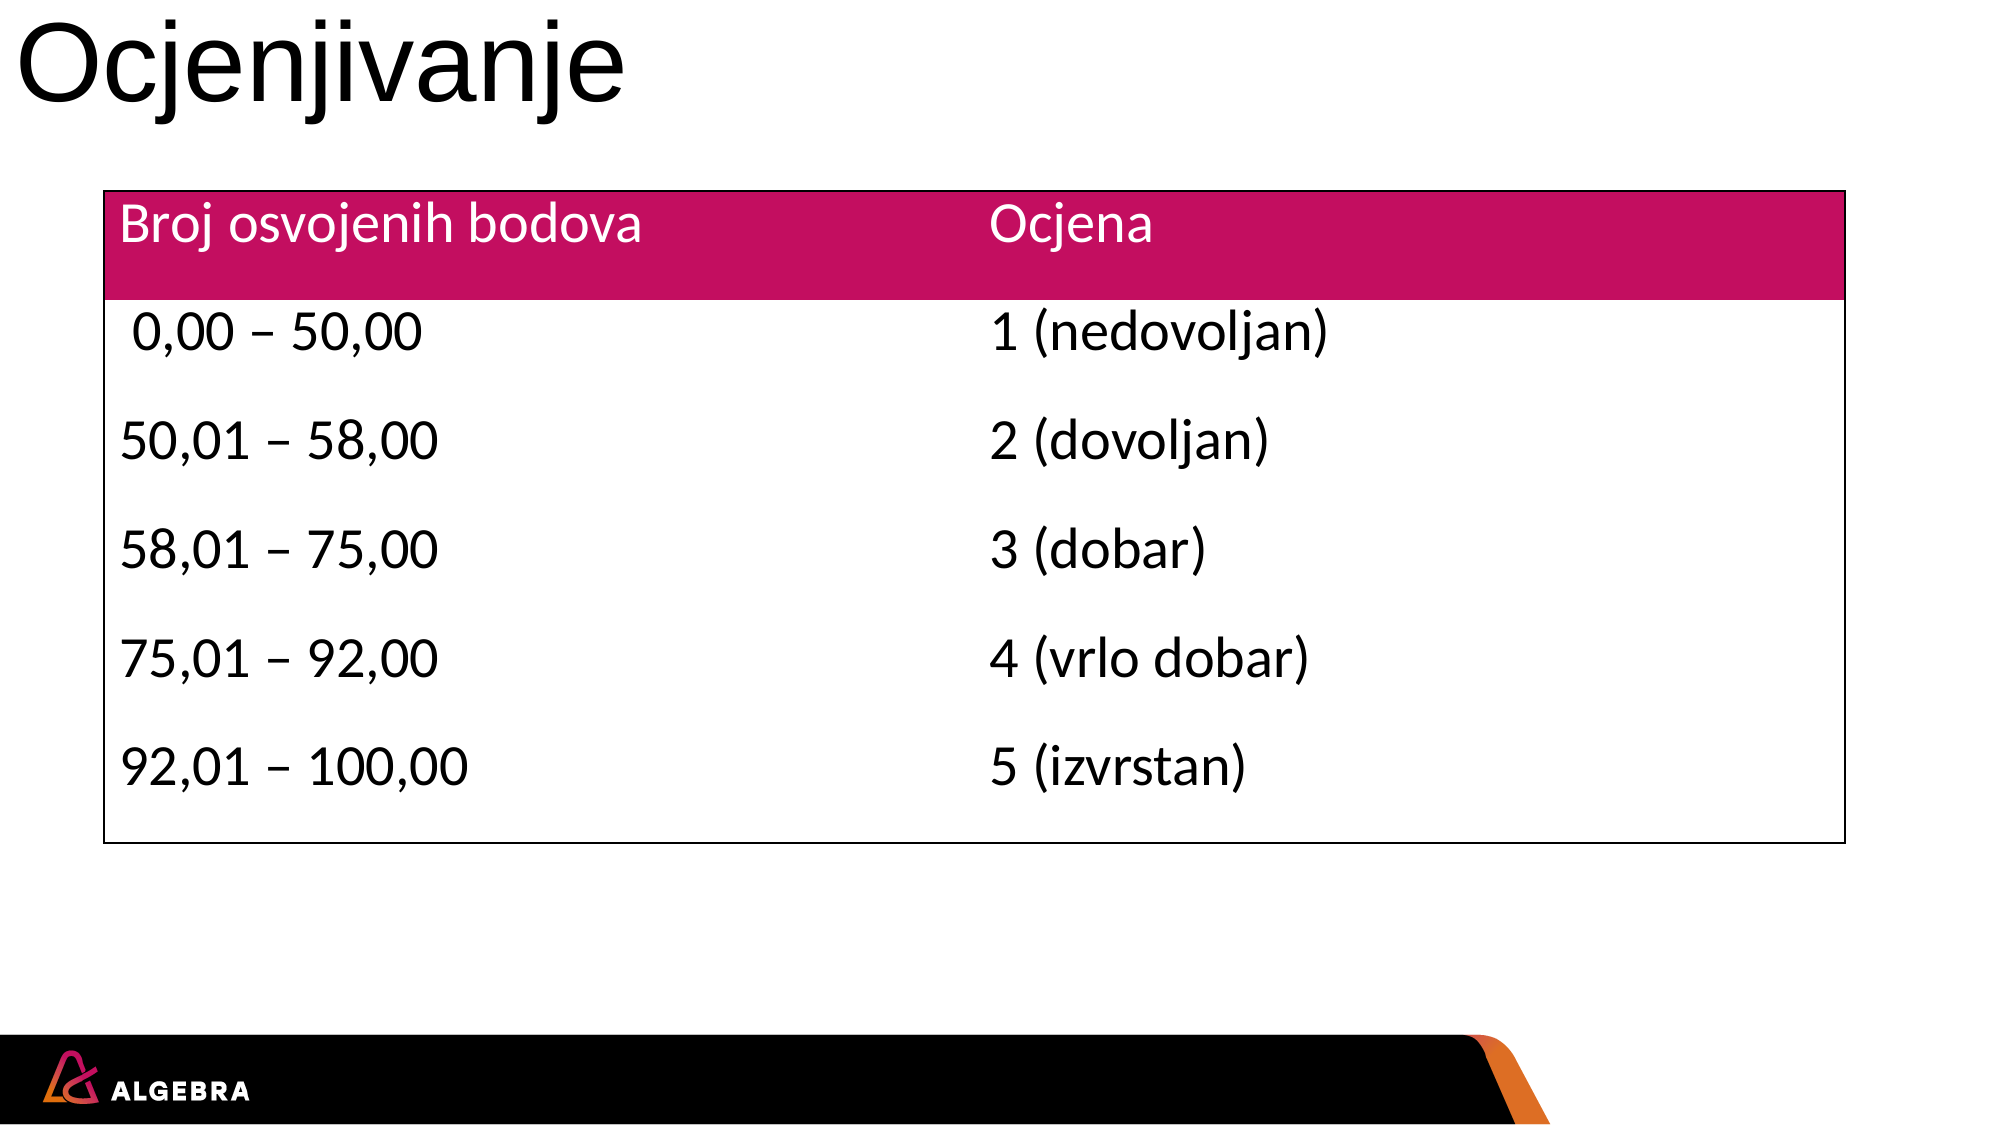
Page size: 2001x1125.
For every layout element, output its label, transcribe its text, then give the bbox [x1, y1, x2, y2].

table_cell 50,01 – 58,00 [105, 408, 975, 517]
table_cell 4 (vrlo dobar) [975, 626, 1844, 735]
table_cell 2 (dovoljan) [975, 408, 1844, 517]
title Ocjenjivanje [0, 0, 1500, 132]
table_header Broj osvojenih bodova [105, 192, 975, 300]
picture [0, 1034, 1733, 1125]
table_cell 1 (nedovoljan) [975, 300, 1844, 408]
table_cell 92,01 – 100,00 [105, 735, 975, 842]
table_cell 0,00 – 50,00 [105, 300, 975, 408]
table_cell 5 (izvrstan) [975, 735, 1844, 842]
table_cell 75,01 – 92,00 [105, 626, 975, 735]
table_cell 3 (dobar) [975, 517, 1844, 626]
table_cell 58,01 – 75,00 [105, 517, 975, 626]
table_header Ocjena [975, 192, 1844, 300]
